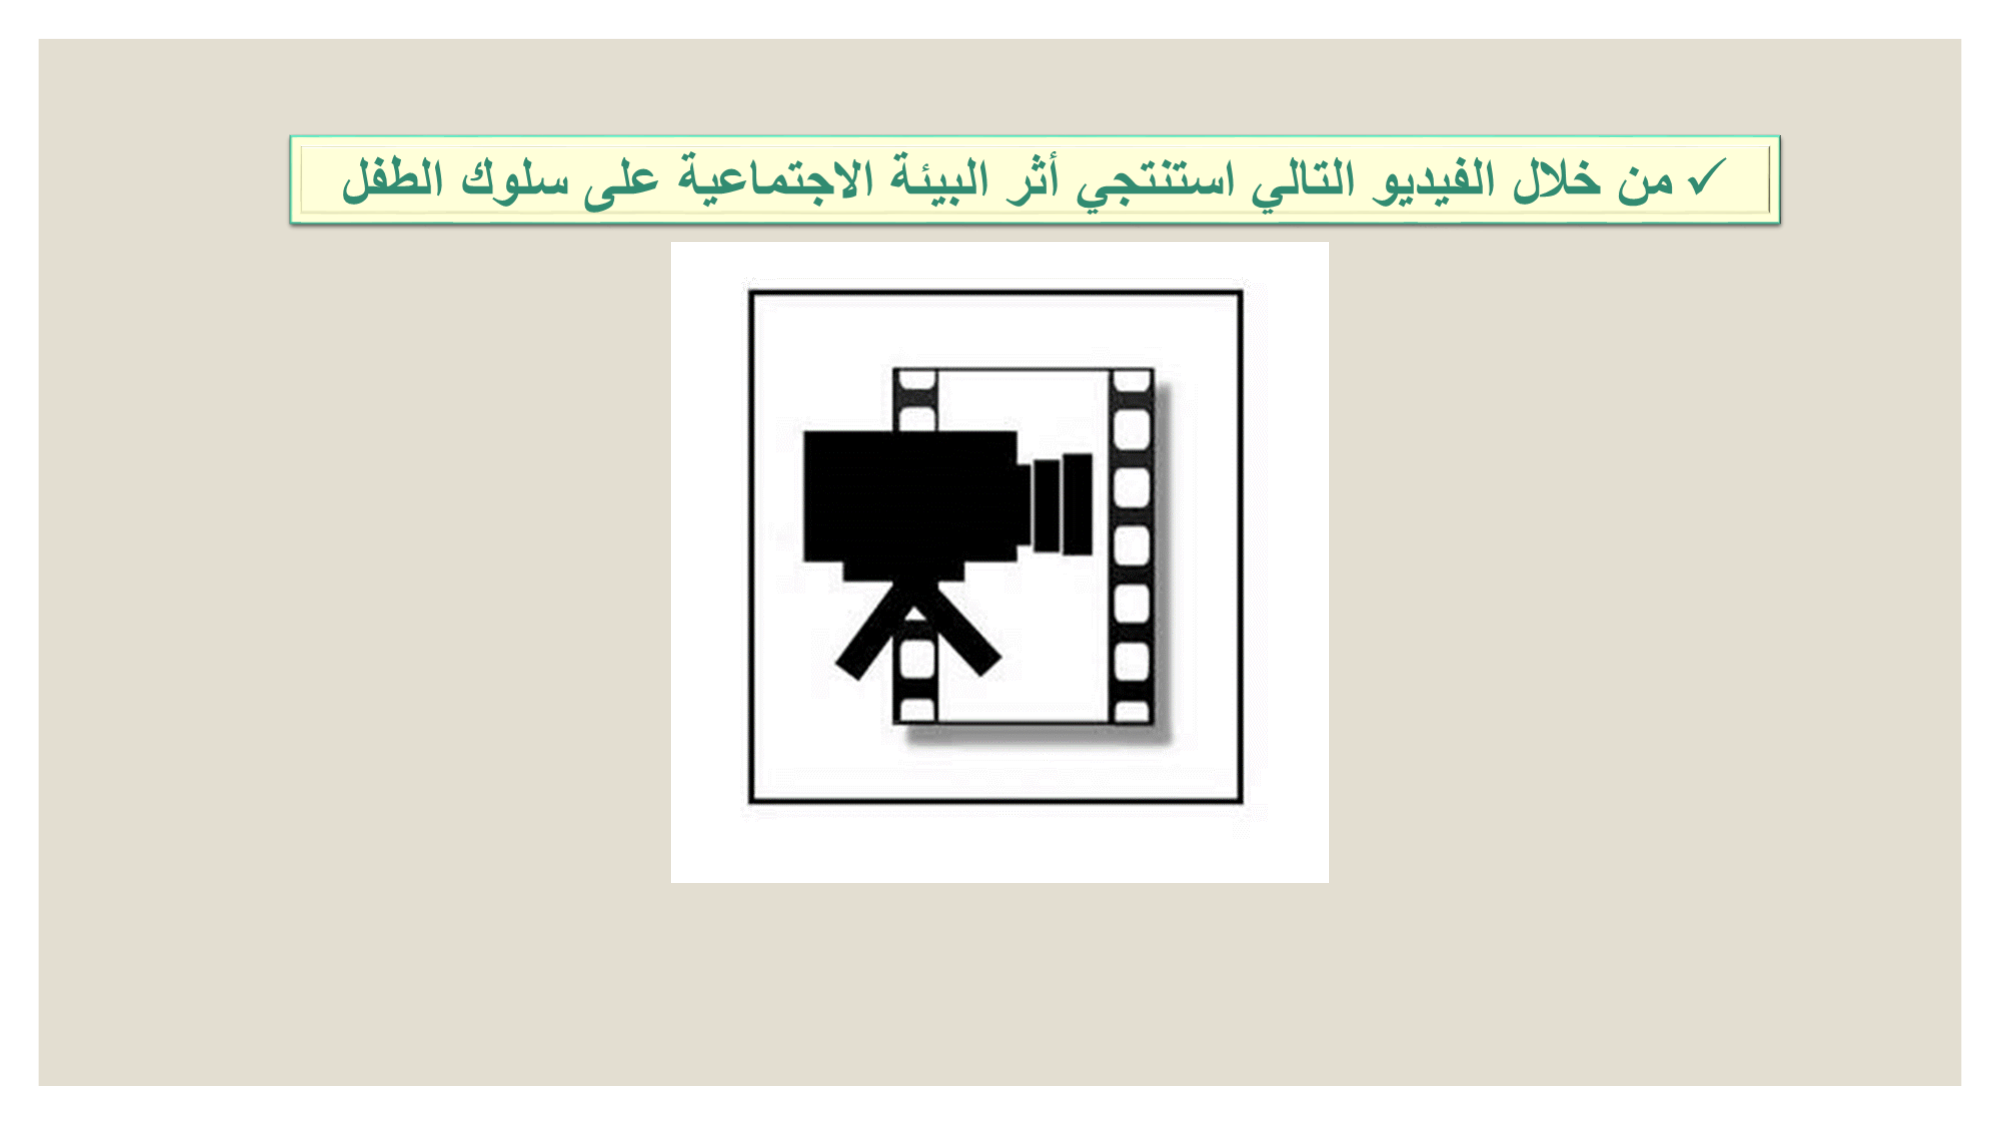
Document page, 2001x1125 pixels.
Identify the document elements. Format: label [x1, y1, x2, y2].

picture [282, 120, 1789, 883]
